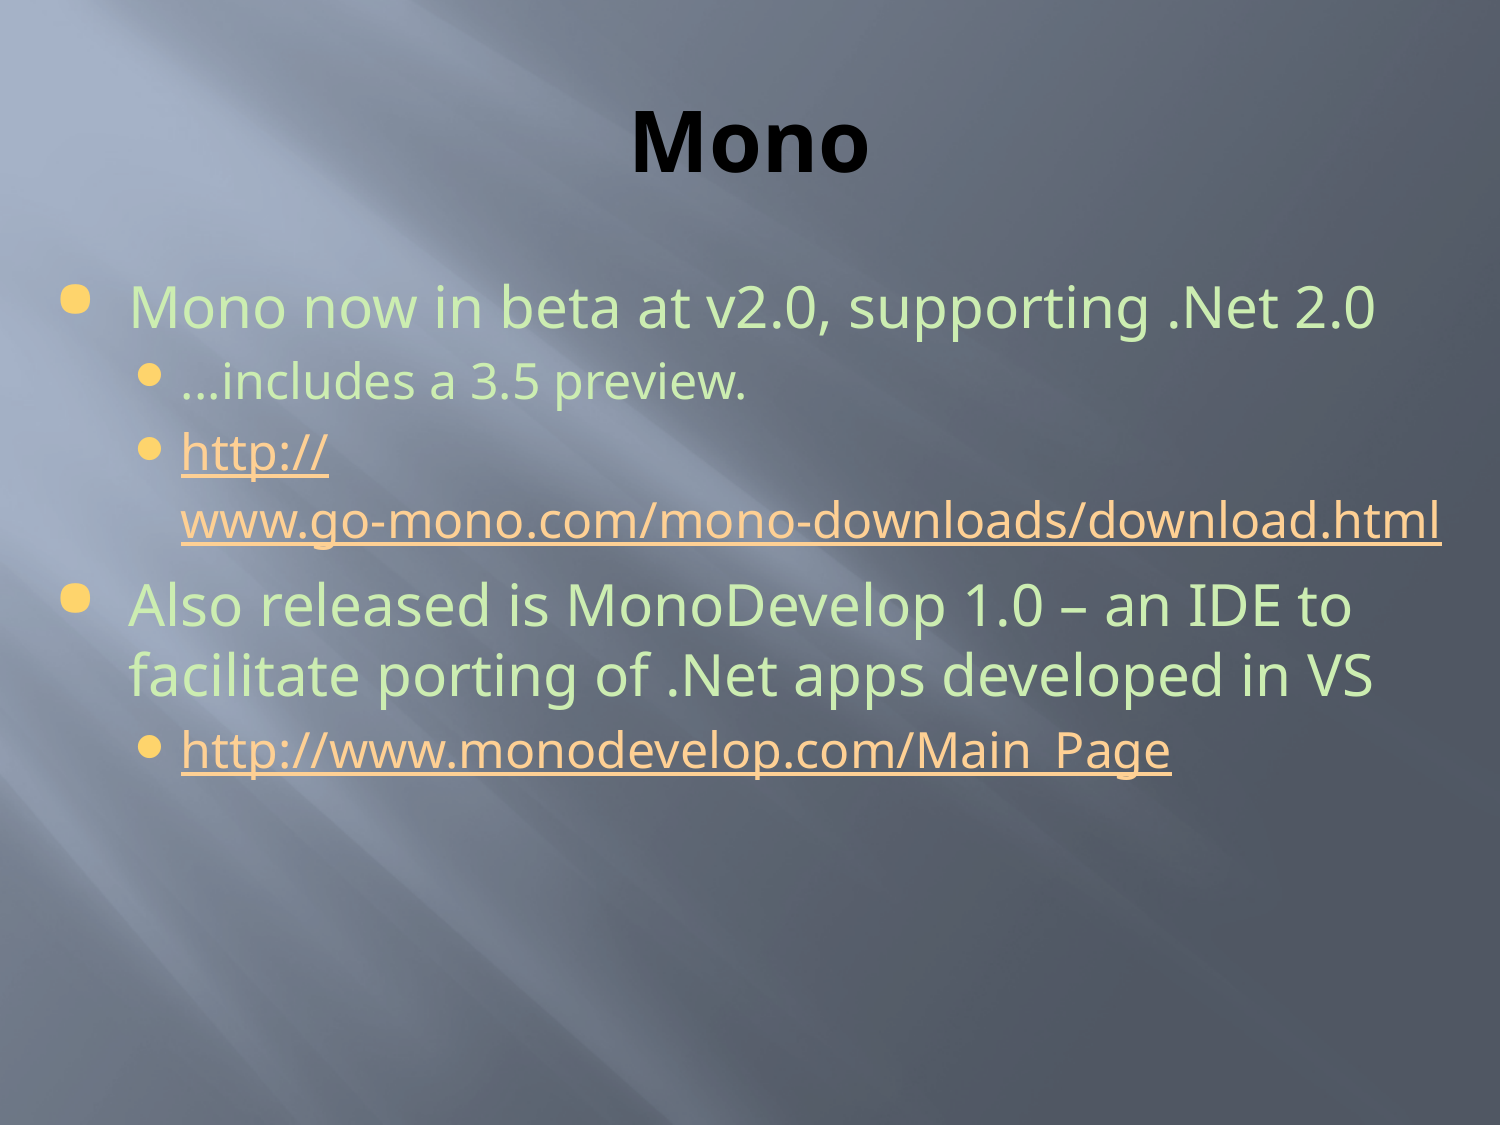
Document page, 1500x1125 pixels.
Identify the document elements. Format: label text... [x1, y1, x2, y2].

title Mono [75, 45, 1425, 233]
list Mono now in beta at v2.0, supporting .Net 2.0 ...includes a 3.5 preview. http://www.go-mono.com/mono-downloads/download.html Also released is MonoDevelop 1.0 – an IDE to facilitate porting of .Net apps developed in VS http://www.monodevelop.com/Main_Page [23, 262, 1477, 1102]
